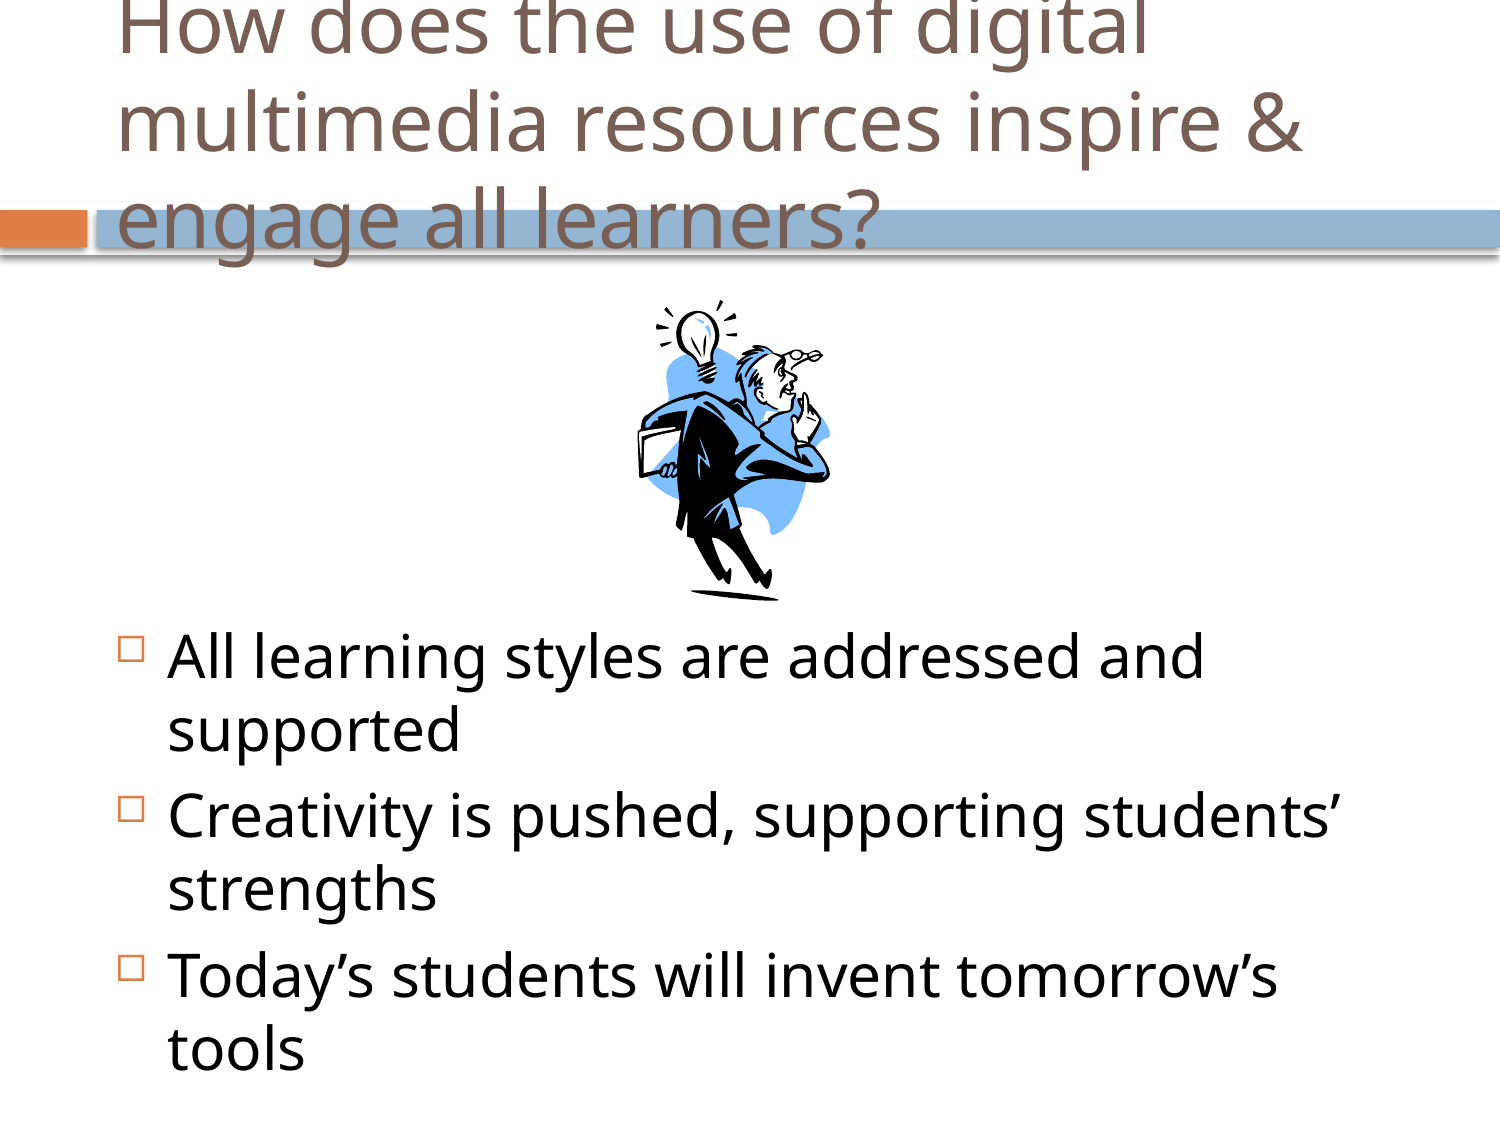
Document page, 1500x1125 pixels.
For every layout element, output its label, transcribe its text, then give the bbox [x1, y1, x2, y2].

picture [637, 299, 831, 602]
title How does the use of digital multimedia resources inspire & engage all learners? [100, 37, 1438, 200]
list All learning styles are addressed and supported Creativity is pushed, supporting students’ strengths Today’s students will invent tomorrow’s tools [100, 262, 1438, 1000]
